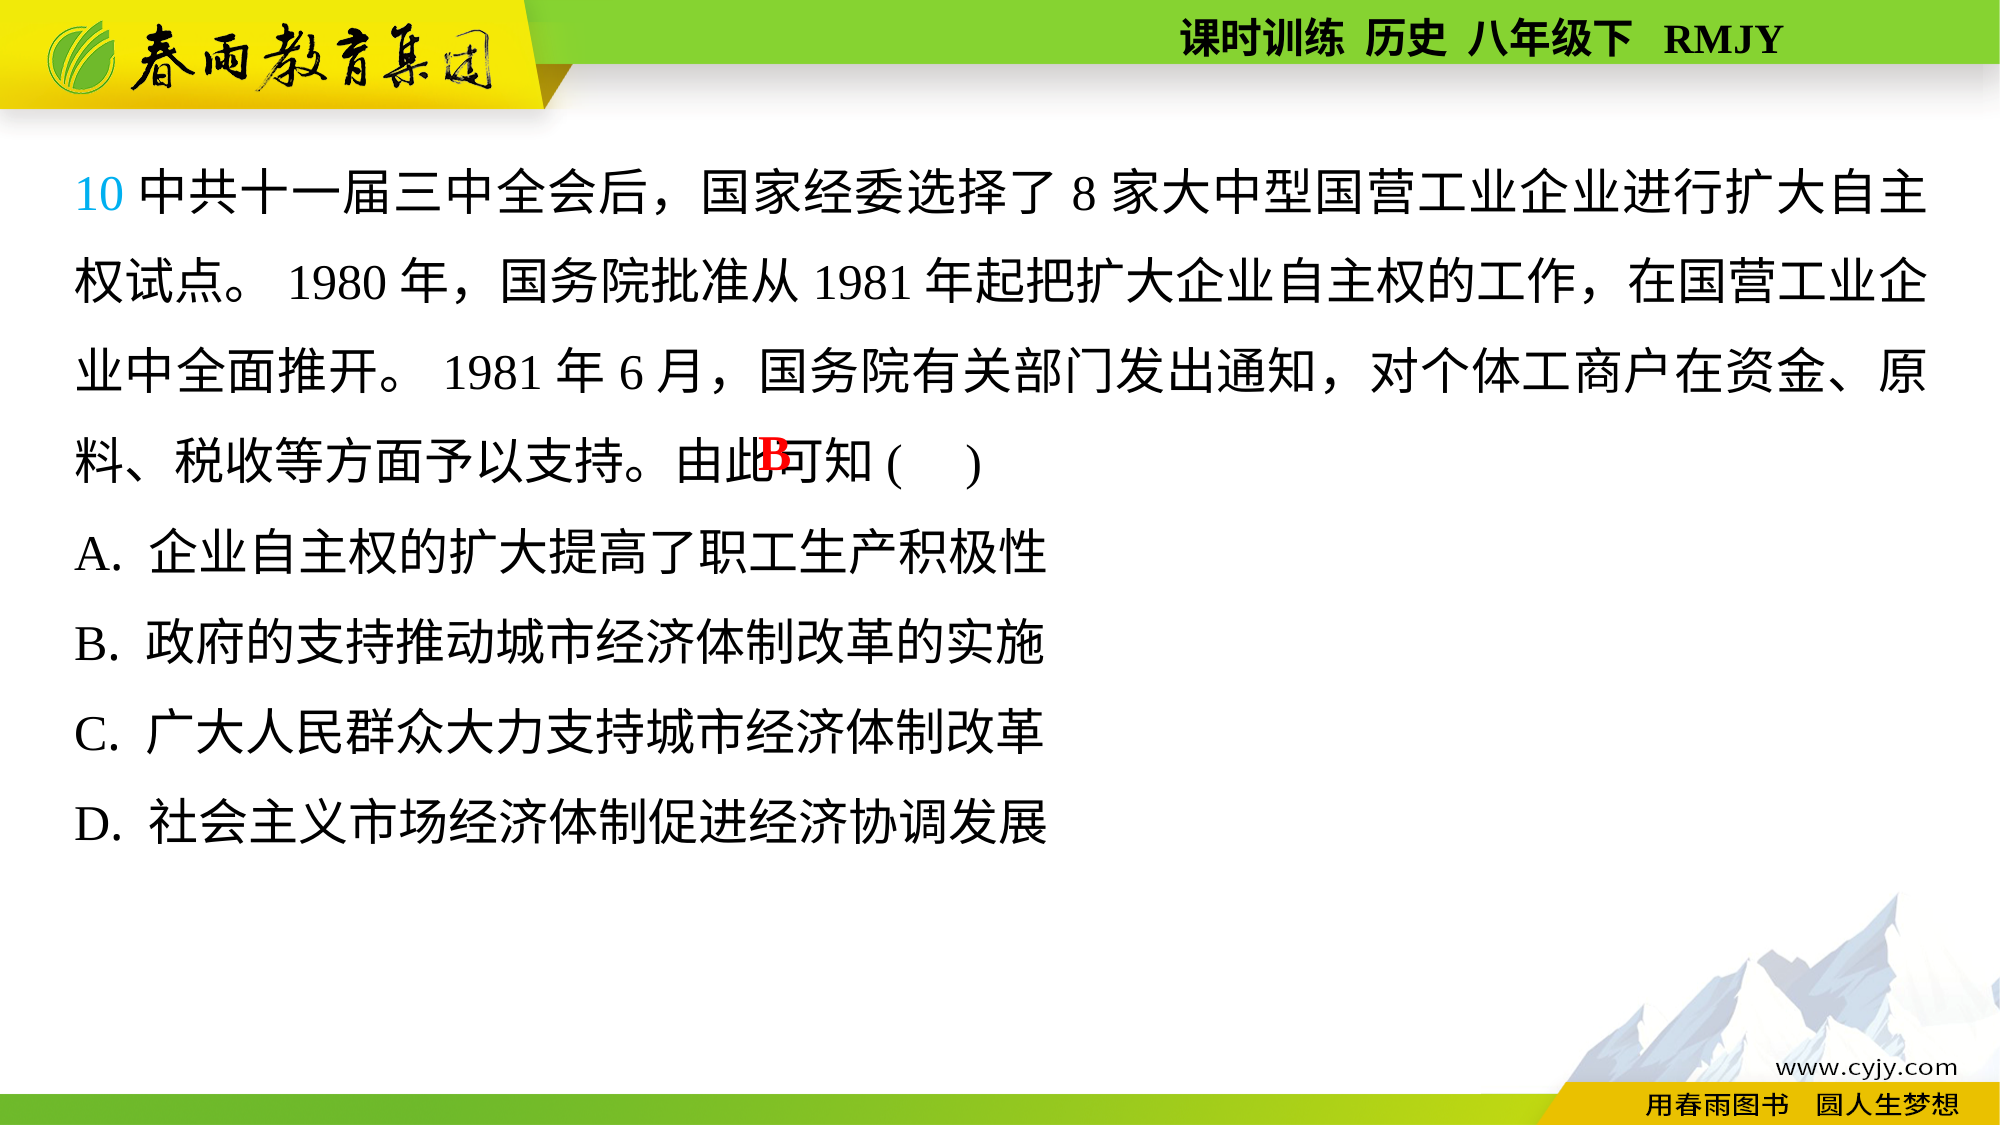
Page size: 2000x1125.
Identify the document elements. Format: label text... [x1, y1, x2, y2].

text_box B [743, 413, 807, 489]
picture [0, 0, 2000, 1125]
list 10中共十一届三中全会后，国家经委选择了8家大中型国营工业企业进行扩大自主权试点。1980年，国务院批准从1981年起把扩大企业自主权的工作，在国营工业企业中全面推开。1981年6月，国务院有关部门发出通知，对个体工商户在资金、原料、税收等方面予以支持。由此可知( ) A. 企业自主权的扩大提高了职工生产积极性 B. 政府的支持推动城市经济体制改革的实施 C. 广大人民群众大力支持城市经济体制改革 D. 社会主义市场经济体制促进经济协调发展 [59, 122, 1944, 854]
